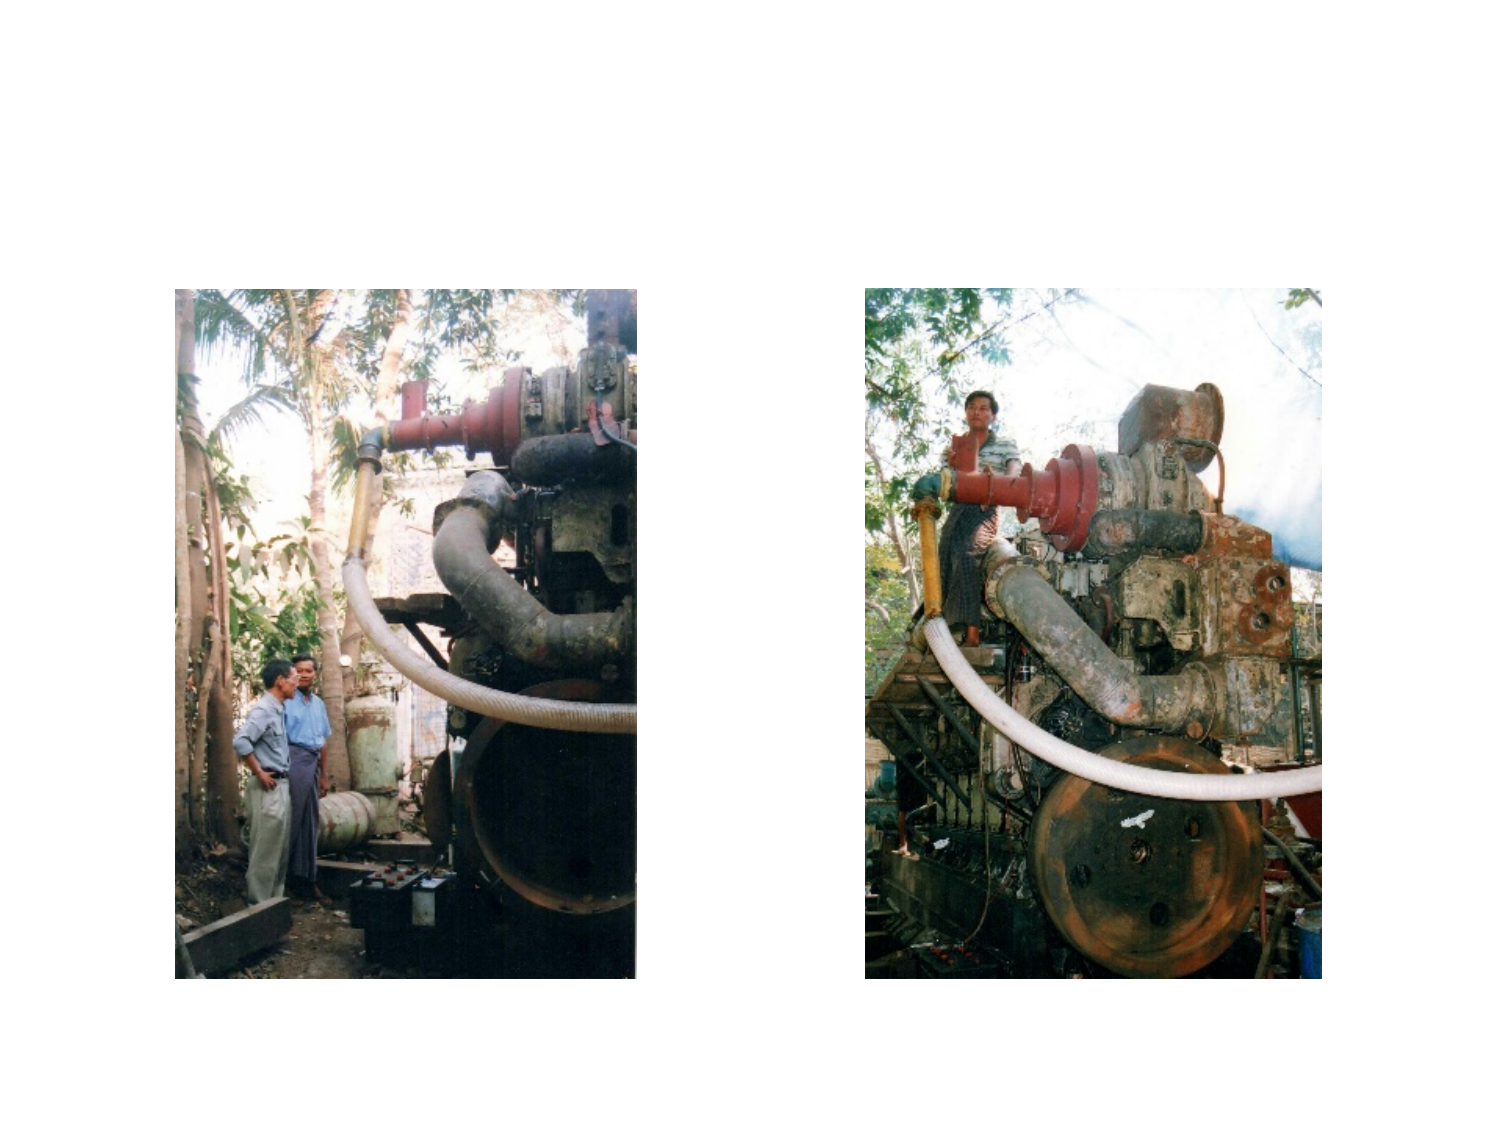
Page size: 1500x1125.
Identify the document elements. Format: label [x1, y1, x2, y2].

list [175, 288, 637, 979]
list [865, 288, 1323, 980]
